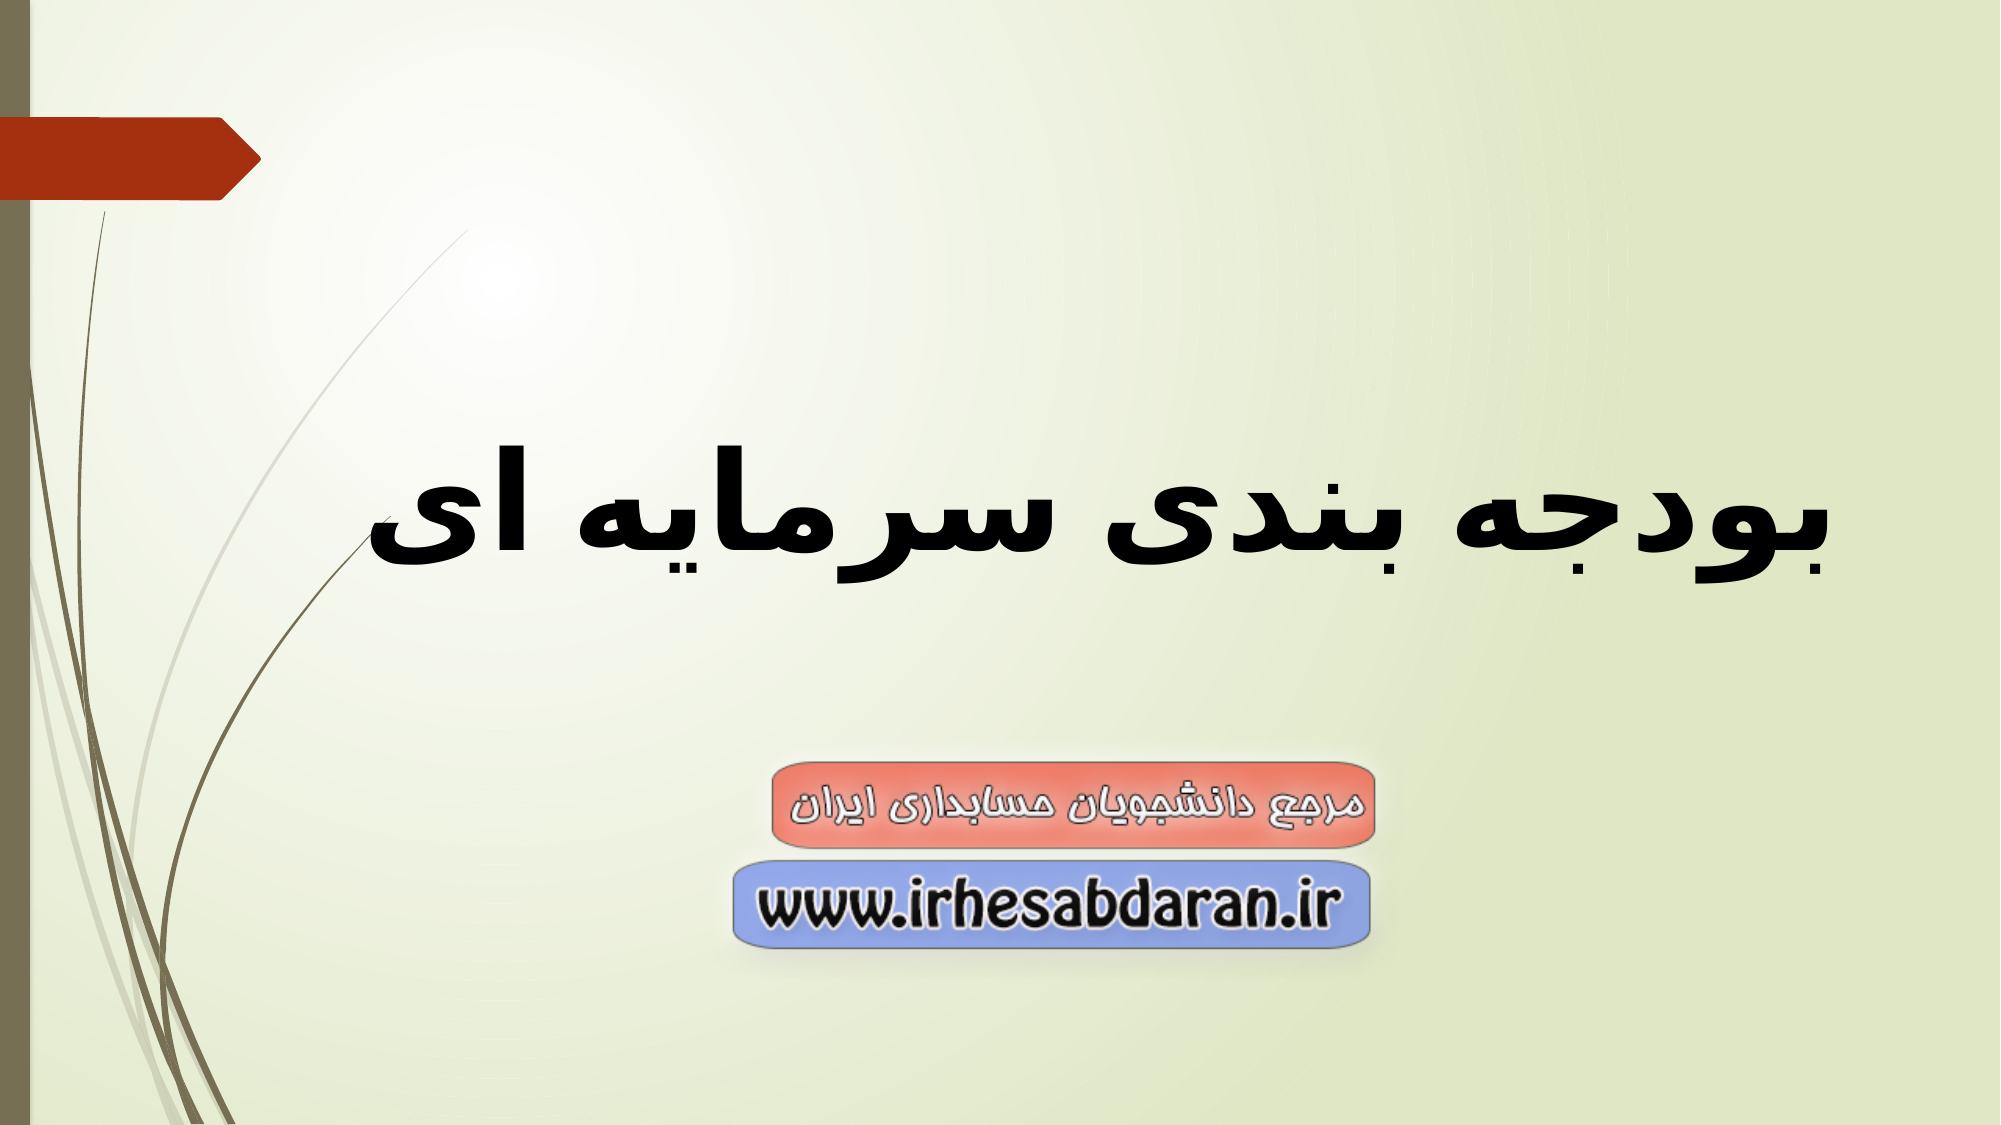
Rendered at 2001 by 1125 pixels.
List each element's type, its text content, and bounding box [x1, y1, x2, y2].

picture [674, 721, 1457, 988]
title بودجه بندی سرمایه ای [274, 405, 1929, 624]
